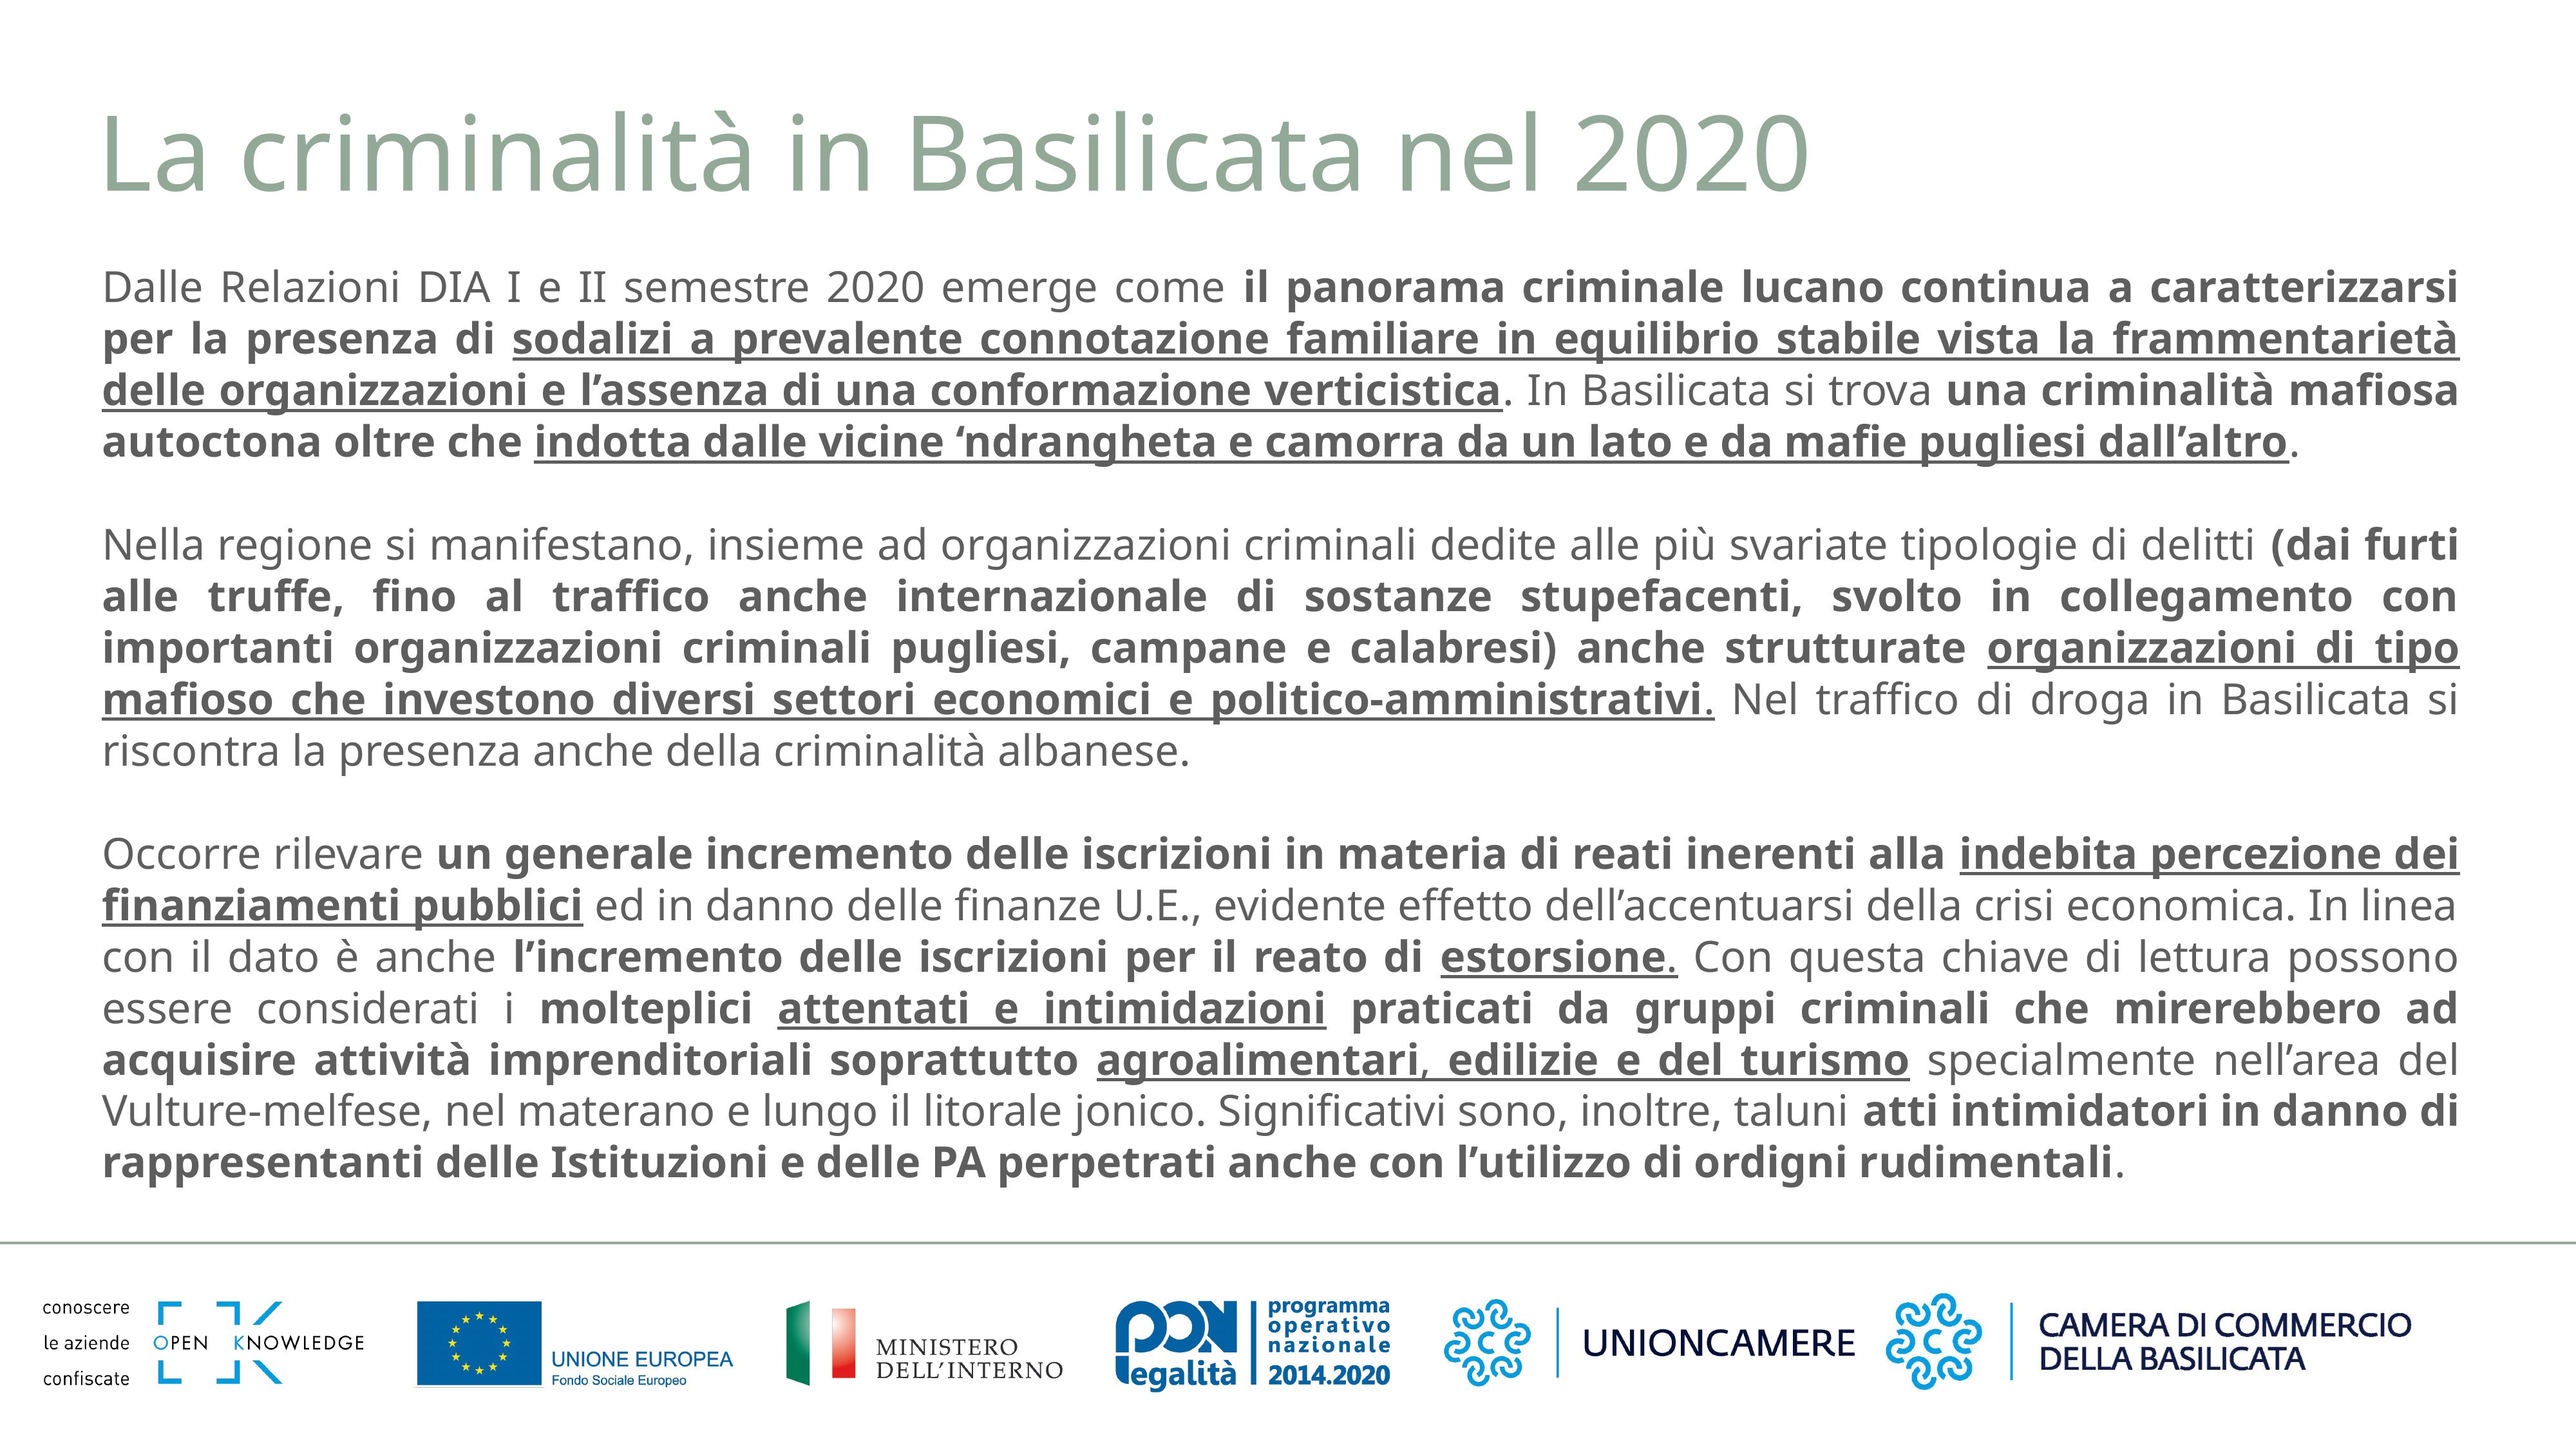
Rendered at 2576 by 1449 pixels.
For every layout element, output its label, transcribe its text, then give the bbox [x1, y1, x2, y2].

text_box Dalle Relazioni DIA I e II semestre 2020 emerge come il panorama criminale lucano continua a caratterizzarsi per la presenza di sodalizi a prevalente connotazione familiare in equilibrio stabile vista la frammentarietà delle organizzazioni e l’assenza di una conformazione verticistica. In Basilicata si trova una criminalità mafiosa autoctona oltre che indotta dalle vicine ‘ndrangheta e camorra da un lato e da mafie pugliesi dall’altro. Nella regione si manifestano, insieme ad organizzazioni criminali dedite alle più svariate tipologie di delitti (dai furti alle truffe, fino al traffico anche internazionale di sostanze stupefacenti, svolto in collegamento con importanti organizzazioni criminali pugliesi, campane e calabresi) anche strutturate organizzazioni di tipo mafioso che investono diversi settori economici e politico-amministrativi. Nel traffico di droga in Basilicata si riscontra la presenza anche della criminalità albanese. Occorre rilevare un generale incremento delle iscrizioni in materia di reati inerenti alla indebita percezione dei finanziamenti pubblici ed in danno delle finanze U.E., evidente effetto dell’accentuarsi della crisi economica. In linea con il dato è anche l’incremento delle iscrizioni per il reato di estorsione. Con questa chiave di lettura possono essere considerati i molteplici attentati e intimidazioni praticati da gruppi criminali che mirerebbero ad acquisire attività imprenditoriali soprattutto agroalimentari, edilizie e del turismo specialmente nell’area del Vulture-melfese, nel materano e lungo il litorale jonico. Significativi sono, inoltre, taluni atti intimidatori in danno di rappresentanti delle Istituzioni e delle PA perpetrati anche con l’utilizzo di ordigni rudimentali. [92, 254, 2470, 1191]
picture [1884, 1292, 2415, 1392]
picture [42, 1296, 1855, 1392]
text_box La criminalità in Basilicata nel 2020 [92, 80, 2443, 218]
